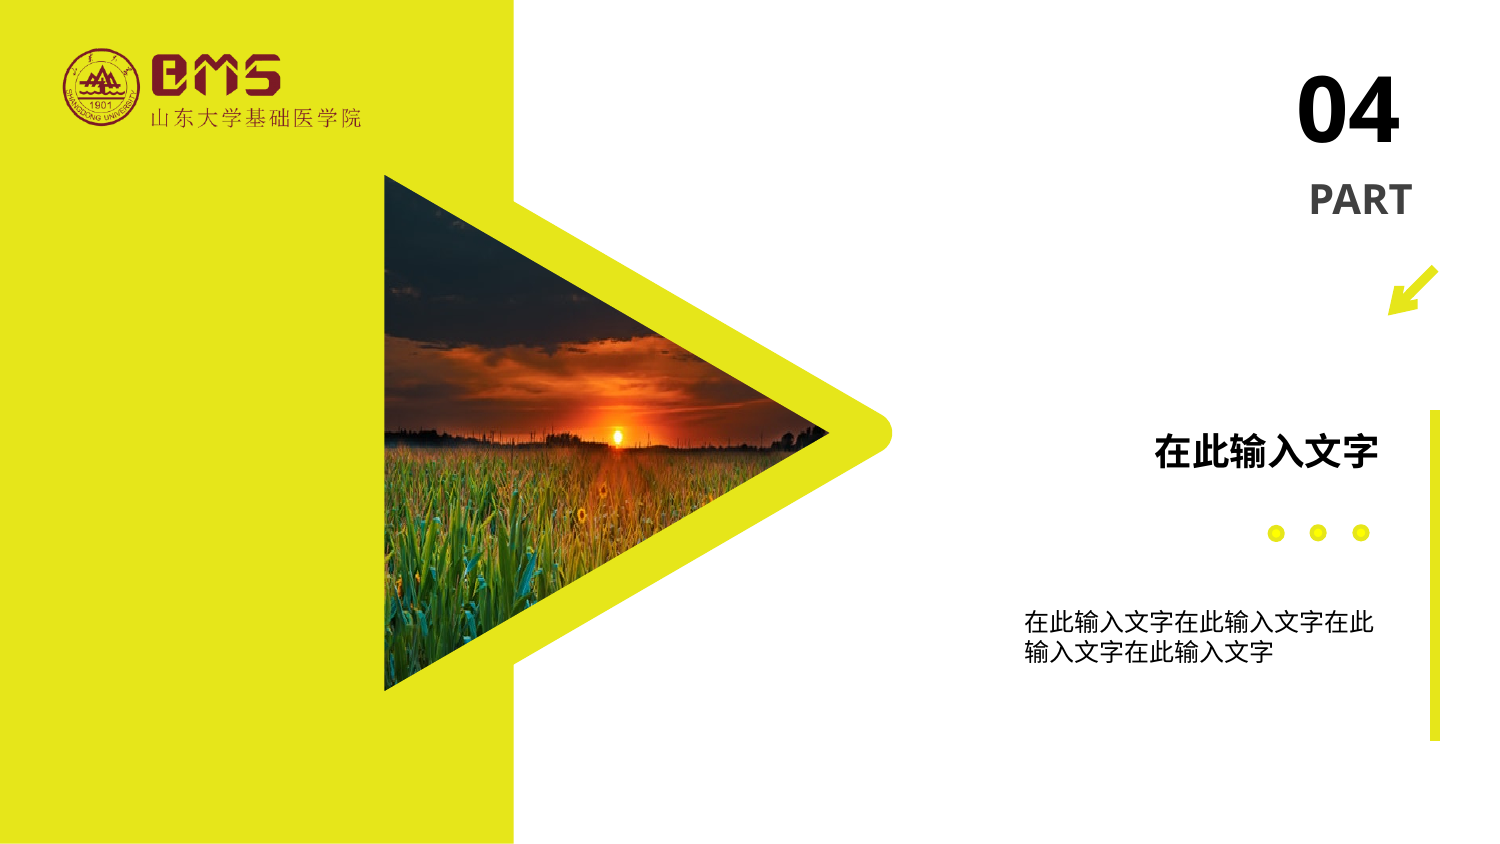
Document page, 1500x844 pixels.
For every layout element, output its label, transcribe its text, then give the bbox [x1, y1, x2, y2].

text_box [361, 162, 874, 730]
text_box 04 [1281, 43, 1435, 169]
text_box [1352, 524, 1370, 542]
text_box PART [1293, 165, 1447, 230]
text_box 在此输入文字 [1139, 420, 1424, 481]
text_box [1267, 524, 1285, 542]
text_box [1309, 524, 1327, 542]
text_box 在此输入文字在此输入文字在此输入文字在此输入文字 [1009, 599, 1392, 704]
picture [41, 29, 406, 166]
text_box [0, 0, 516, 844]
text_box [1387, 267, 1436, 316]
